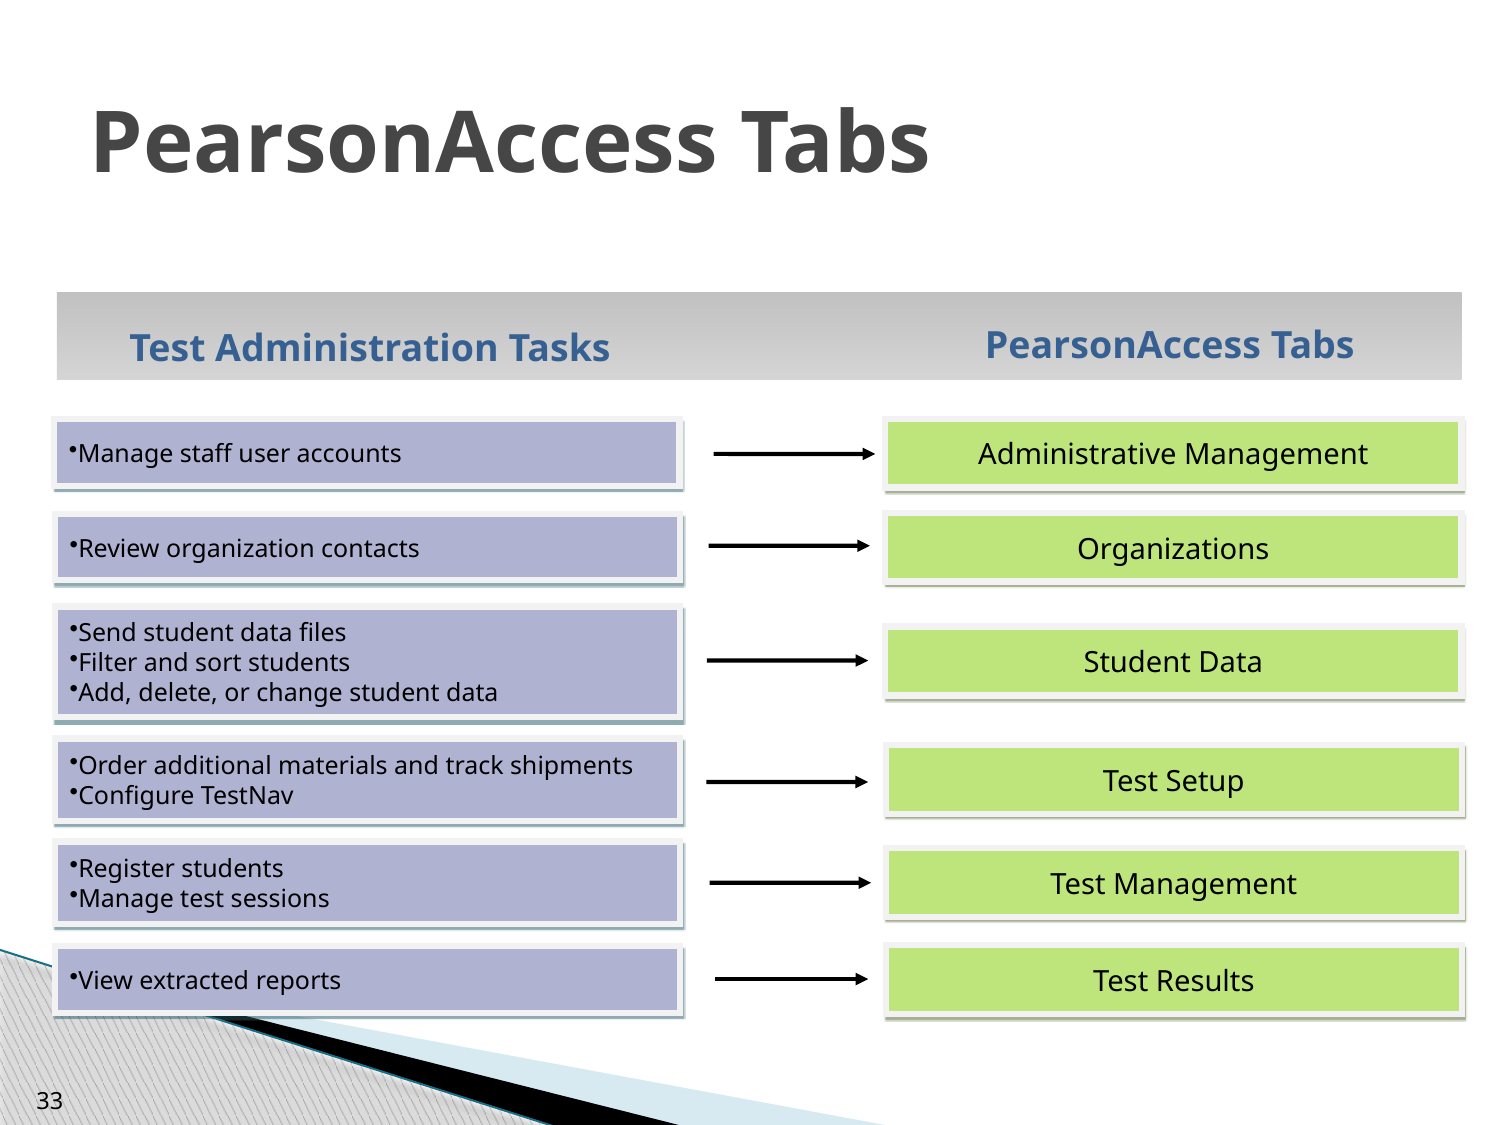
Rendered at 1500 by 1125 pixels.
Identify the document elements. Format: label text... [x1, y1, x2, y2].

title PearsonAccess Tabs [75, 45, 1425, 233]
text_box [0, 291, 1489, 1125]
